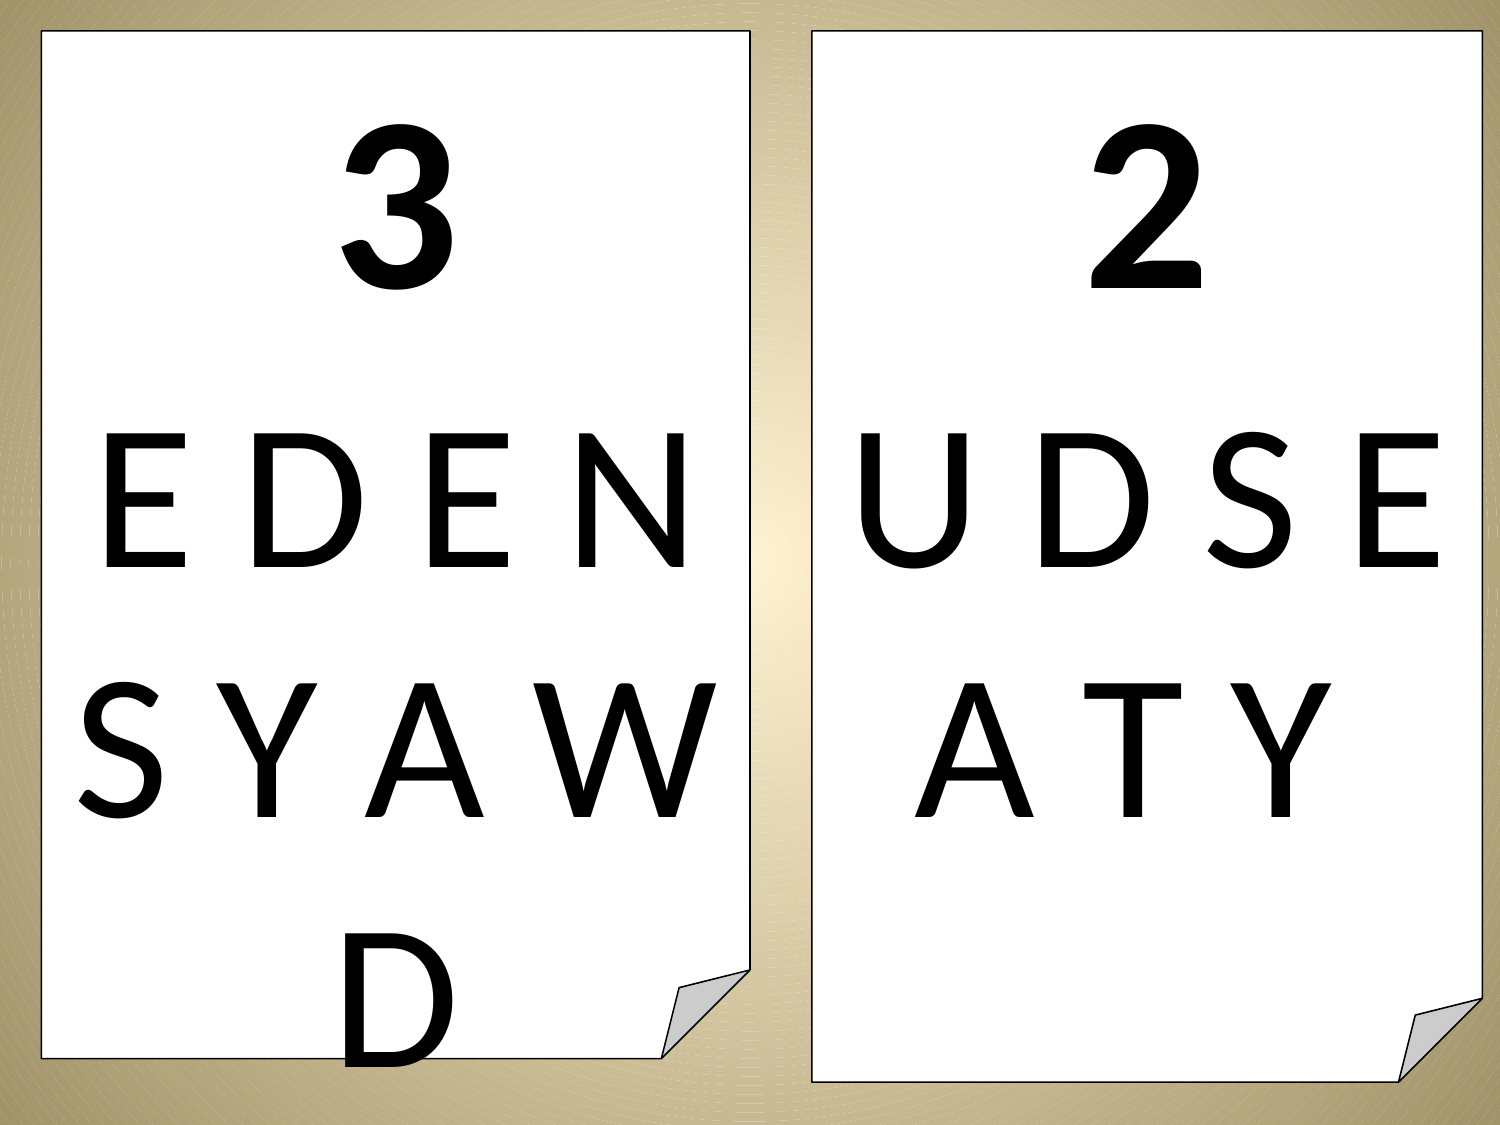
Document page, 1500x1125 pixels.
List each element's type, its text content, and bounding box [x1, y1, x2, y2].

text_box 2 U D S E A T Y [811, 30, 1483, 1083]
text_box 3 E D E N S Y A W D [41, 30, 751, 1059]
